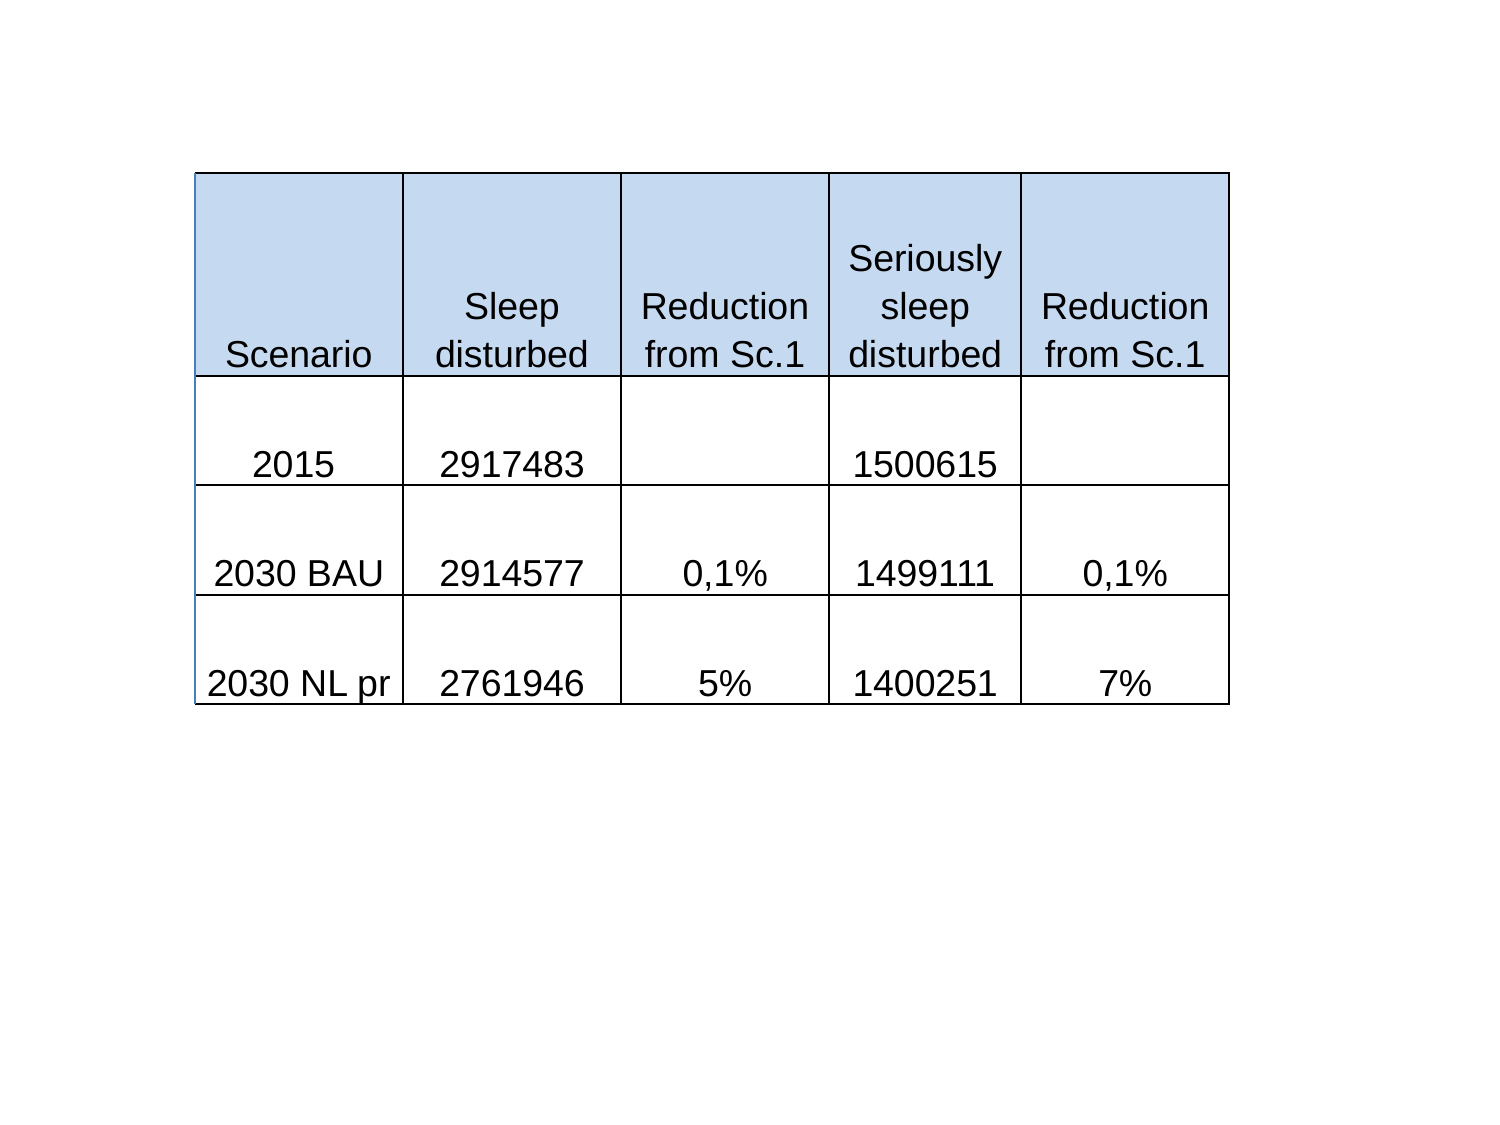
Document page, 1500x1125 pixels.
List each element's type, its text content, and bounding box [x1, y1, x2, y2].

table_cell 0,1% [622, 486, 828, 594]
table_cell 1499111 [830, 486, 1020, 594]
table_header Seriously sleep disturbed [830, 174, 1020, 375]
table_cell 2015 [200, 377, 402, 484]
table_cell 1500615 [830, 377, 1020, 484]
table_header Reduction from Sc.1 [622, 174, 828, 375]
table_cell 1400251 [830, 596, 1020, 703]
table_cell 2914577 [404, 486, 620, 594]
table_cell 2030 NL pr [200, 596, 402, 703]
table_cell [622, 377, 828, 484]
table_cell 7% [1022, 596, 1228, 703]
table_cell 2030 BAU [200, 486, 402, 594]
table_cell 5% [622, 596, 828, 703]
table_cell 2917483 [404, 377, 620, 484]
table_header Sleep disturbed [404, 174, 620, 375]
table_cell [1022, 377, 1228, 484]
table_cell 2761946 [404, 596, 620, 703]
table_header Scenario [196, 174, 402, 375]
table_header Reduction from Sc.1 [1022, 174, 1228, 375]
table_cell 0,1% [1022, 486, 1228, 594]
